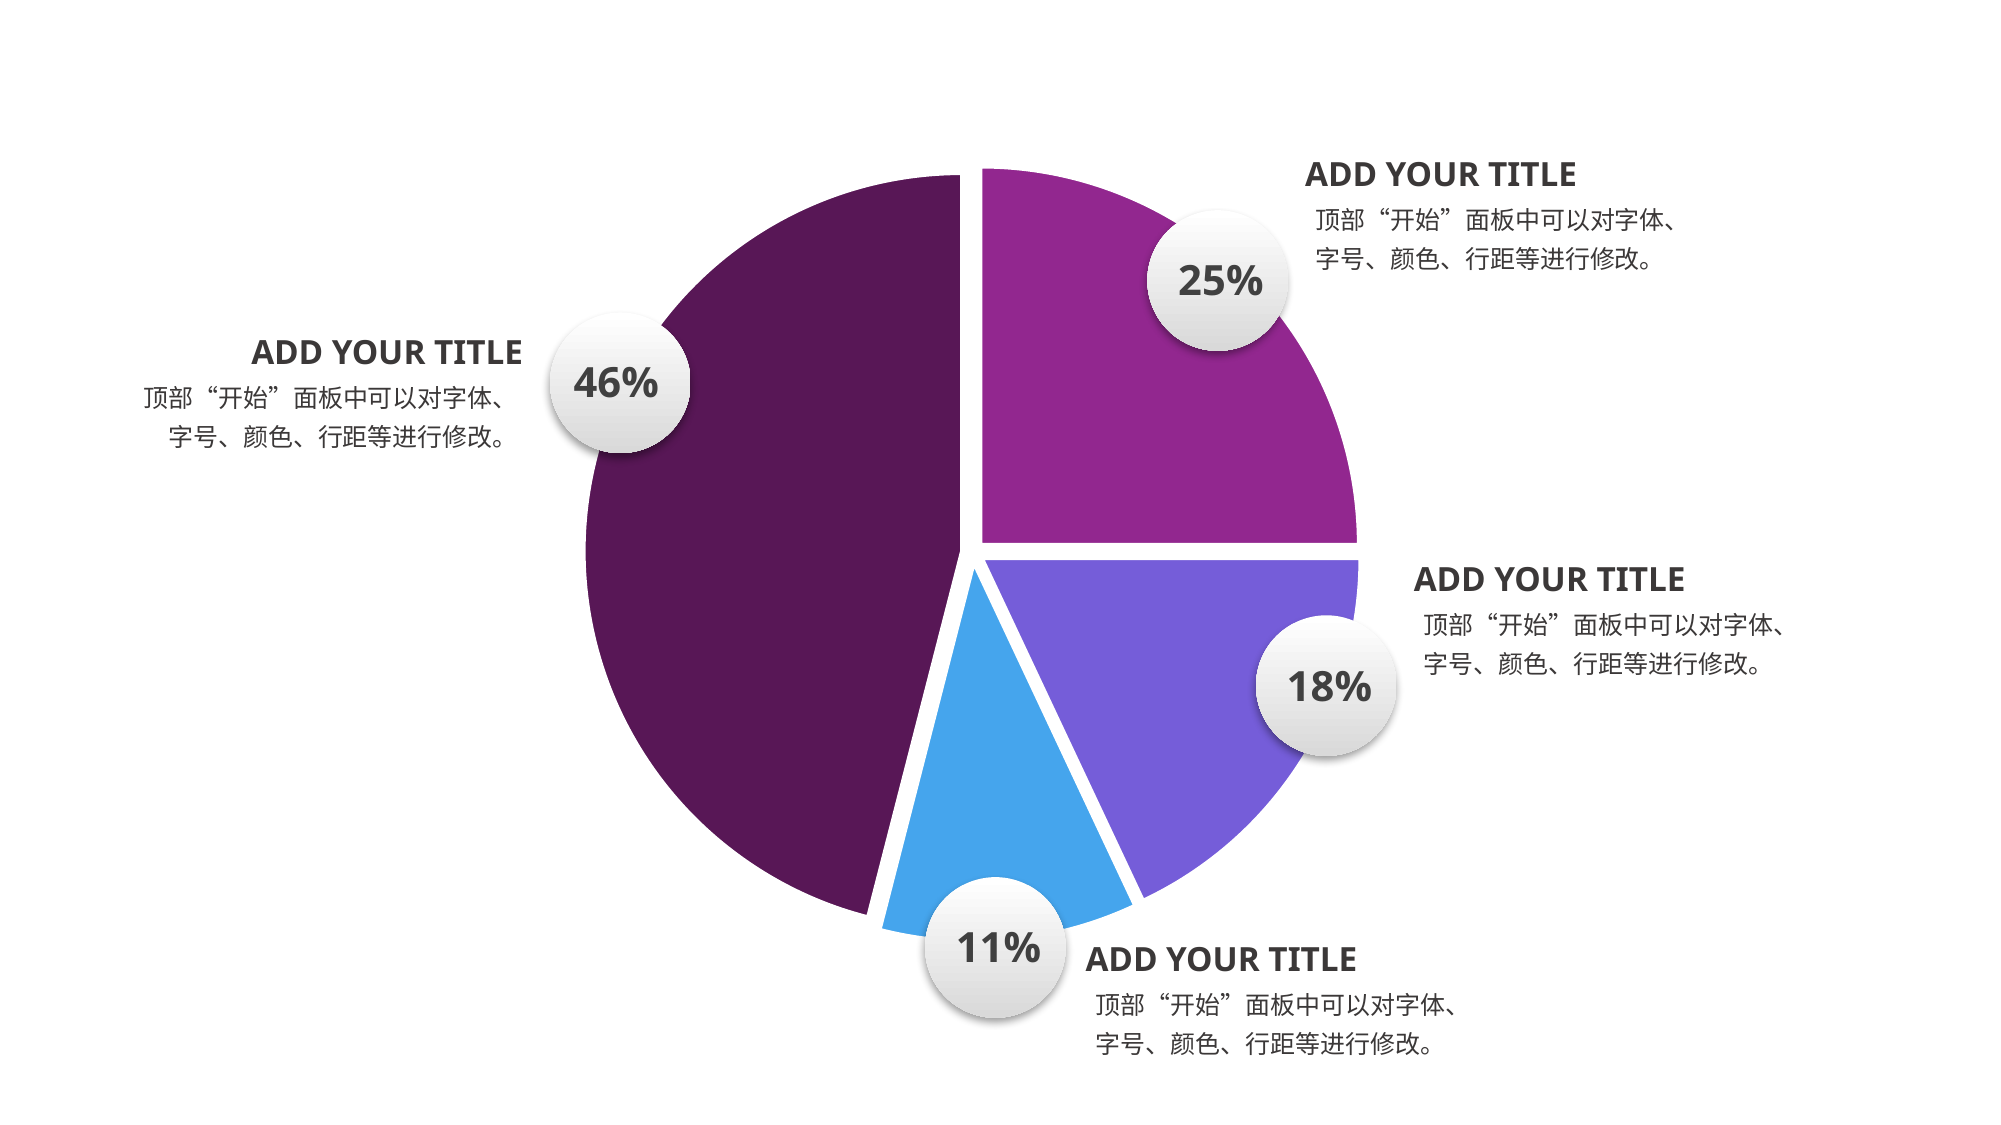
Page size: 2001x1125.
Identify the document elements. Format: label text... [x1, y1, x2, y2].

chart [538, 147, 1408, 958]
text_box ADD YOUR TITLE [1085, 958, 1369, 984]
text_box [912, 877, 1085, 1018]
text_box ADD YOUR TITLE [1408, 147, 1589, 199]
text_box 顶部“开始”面板中可以对字体、字号、颜色、行距等进行修改。 [1412, 594, 1825, 684]
text_box ADD YOUR TITLE [239, 325, 530, 377]
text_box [1243, 615, 1416, 756]
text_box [530, 312, 703, 454]
text_box ADD YOUR TITLE [1408, 552, 1697, 604]
text_box 顶部“开始”面板中可以对字体、字号、颜色、行距等进行修改。 [1084, 974, 1459, 1064]
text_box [1134, 210, 1307, 351]
text_box 顶部“开始”面板中可以对字体、字号、颜色、行距等进行修改。 [1408, 189, 1717, 279]
text_box 顶部“开始”面板中可以对字体、字号、颜色、行距等进行修改。 [120, 367, 530, 457]
